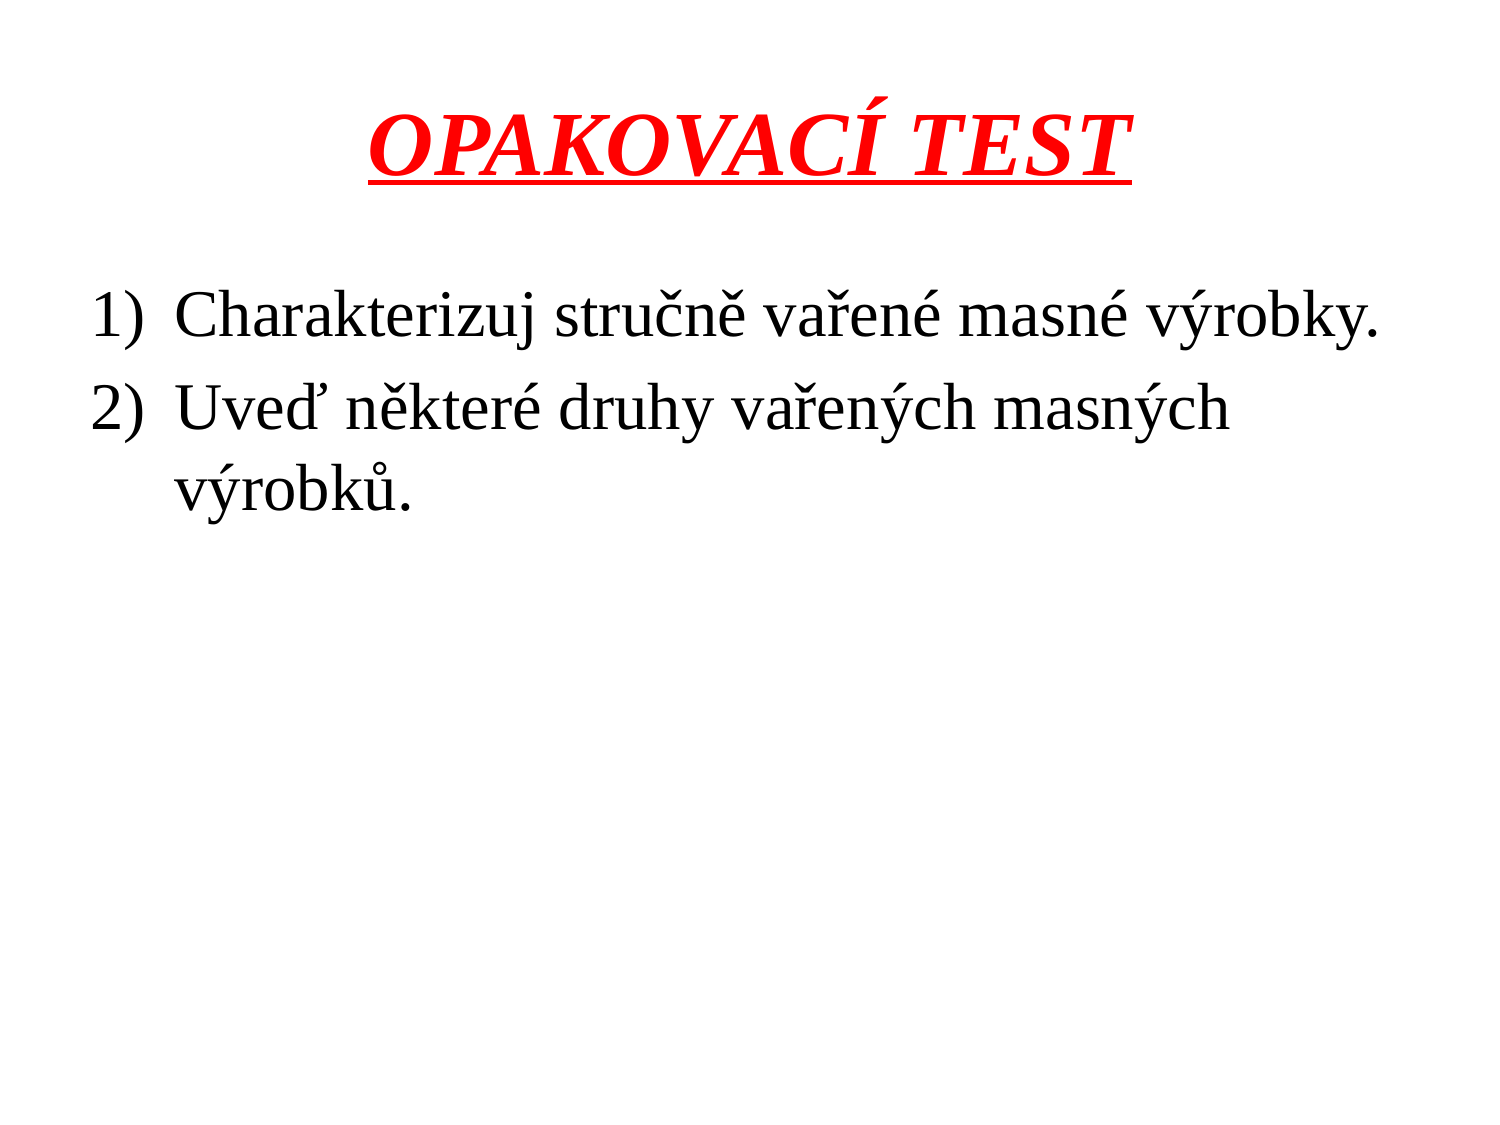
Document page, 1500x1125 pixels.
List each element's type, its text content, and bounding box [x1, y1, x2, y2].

title OPAKOVACÍ TEST [75, 45, 1425, 233]
list Charakterizuj stručně vařené masné výrobky. Uveď některé druhy vařených masných výrobků. [75, 262, 1425, 1005]
